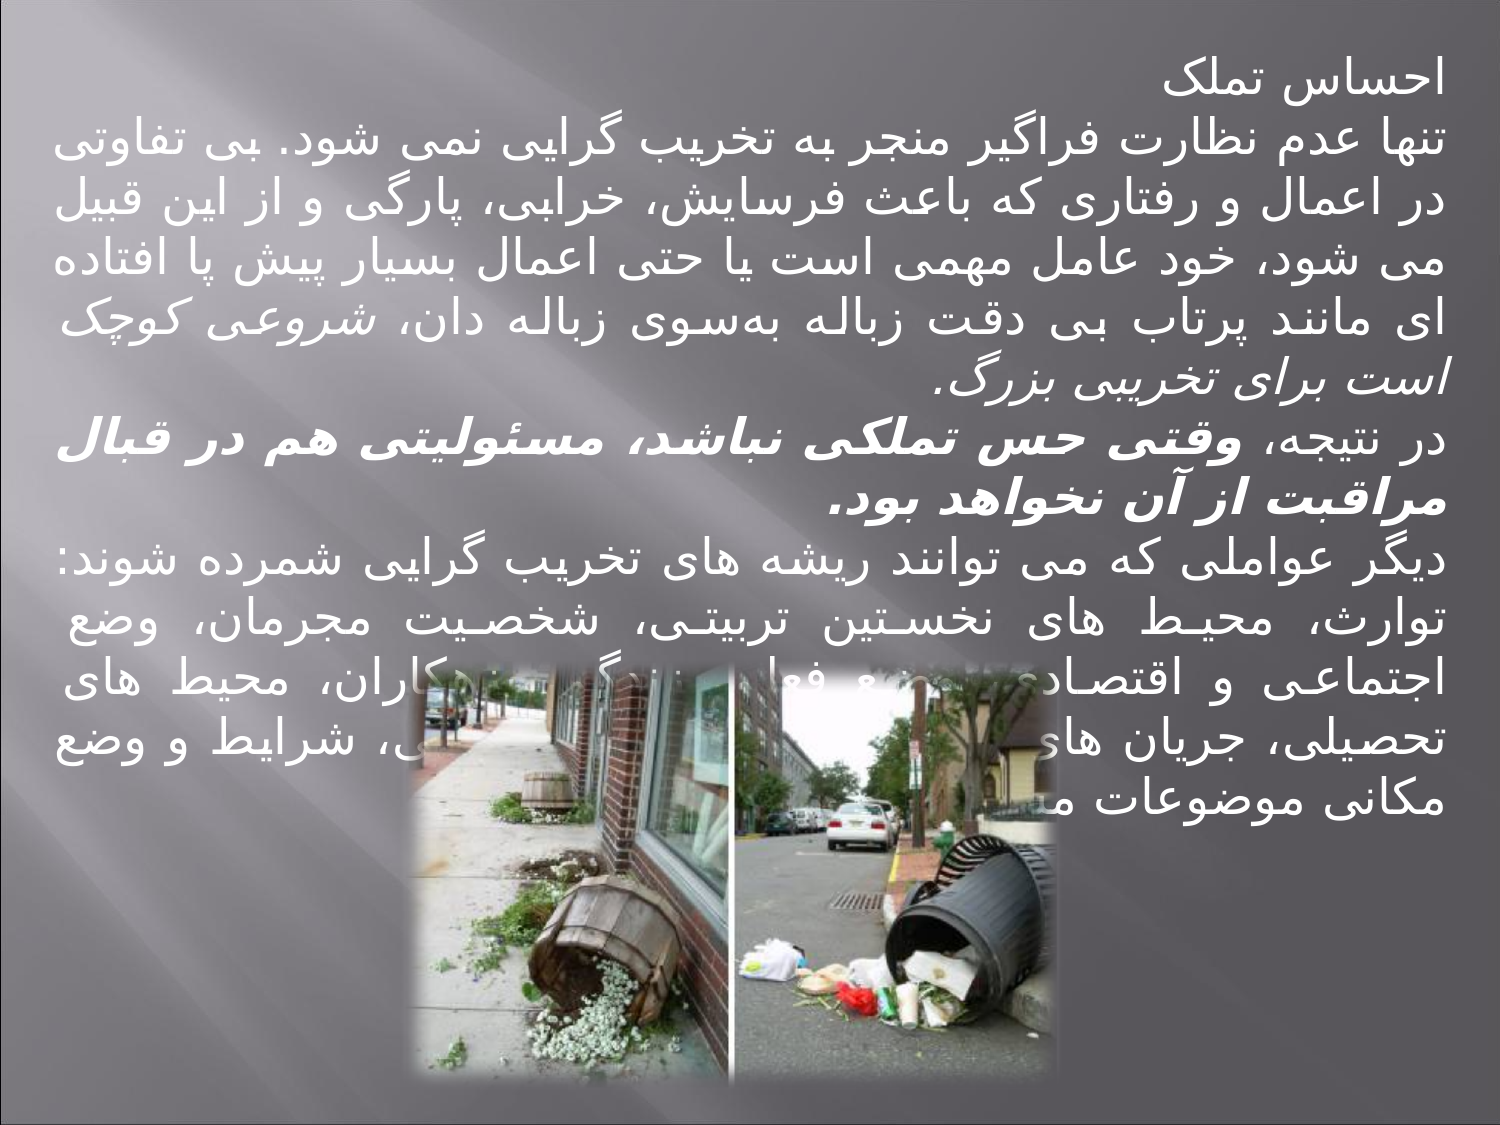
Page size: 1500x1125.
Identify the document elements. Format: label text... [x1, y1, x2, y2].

picture [0, 0, 1500, 1125]
text_box احساس تملک تنها عدم نظارت فراگیر منجر به تخریب گرایی نمی شود. بی تفاوتی در اعمال و رفتاری که باعث فرسایش، خرابی، پارگی و از این قبیل می شود، خود عامل مهمی است یا حتی اعمال بسیار پیش پا افتاده ای مانند پرتاب بی دقت زباله به‌سوی زباله دان، شروعی کوچک است برای تخریبی بزرگ. در نتیجه، وقتی حس تملکی نباشد، مسئولیتی هم در قبال مراقبت از آن نخواهد بود. دیگر عواملی که می توانند ریشه های تخریب گرایی شمرده شوند: توارث، محیط های نخستین تربیتی، شخصیت مجرمان، وضع اجتماعی و اقتصادی، وضع فعلی زندگی بزهکاران، محیط های تحصیلی، جریان های ادراکی و شناختی و انگیزشی، شرایط و وضع مکانی موضوعات مستعد تخریب گرایی. [37, 37, 1463, 878]
